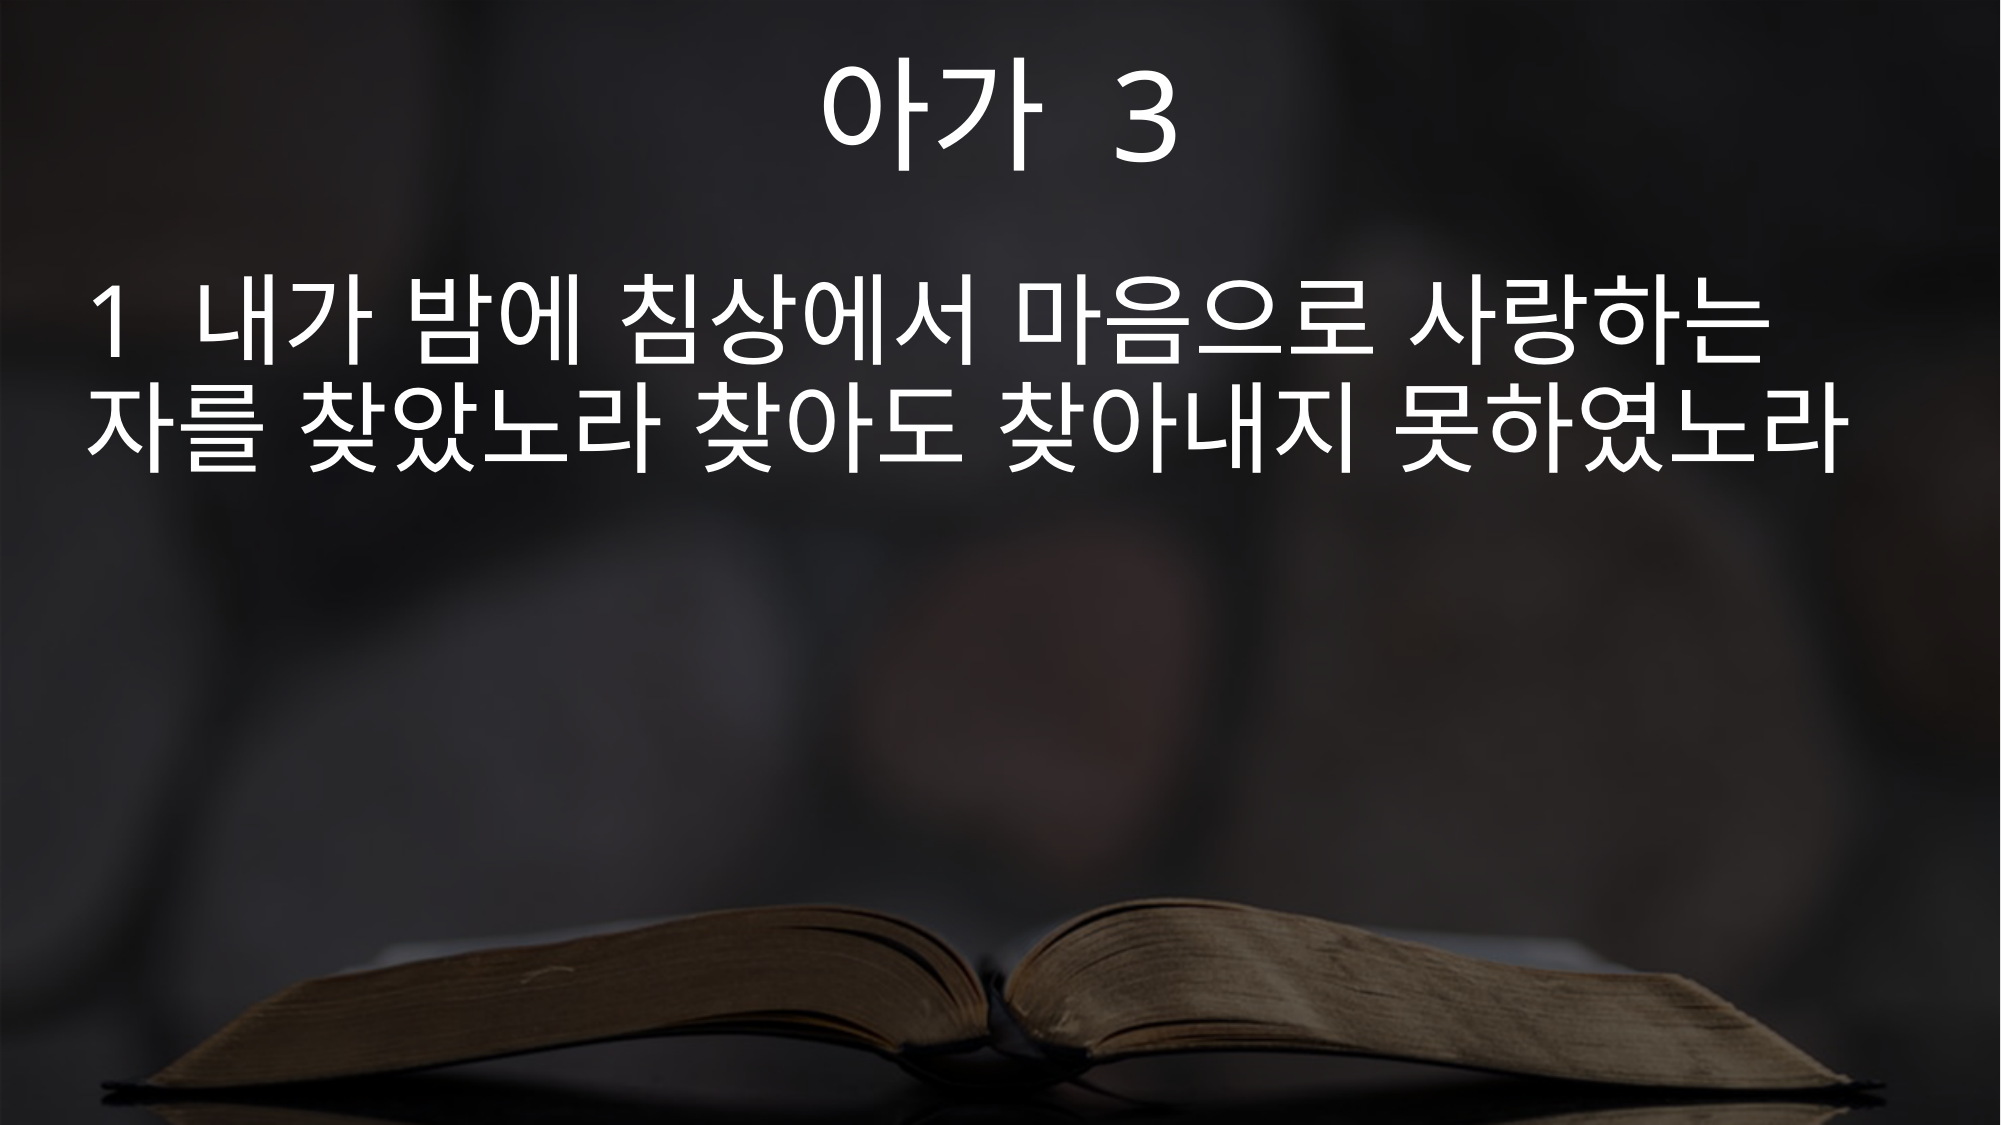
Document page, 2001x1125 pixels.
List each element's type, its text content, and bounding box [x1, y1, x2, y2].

picture [0, 0, 2001, 1125]
footer 아가 3 [0, 32, 2000, 192]
list 1 내가 밤에 침상에서 마음으로 사랑하는 자를 찾았노라 찾아도 찾아내지 못하였노라 [69, 263, 1953, 423]
